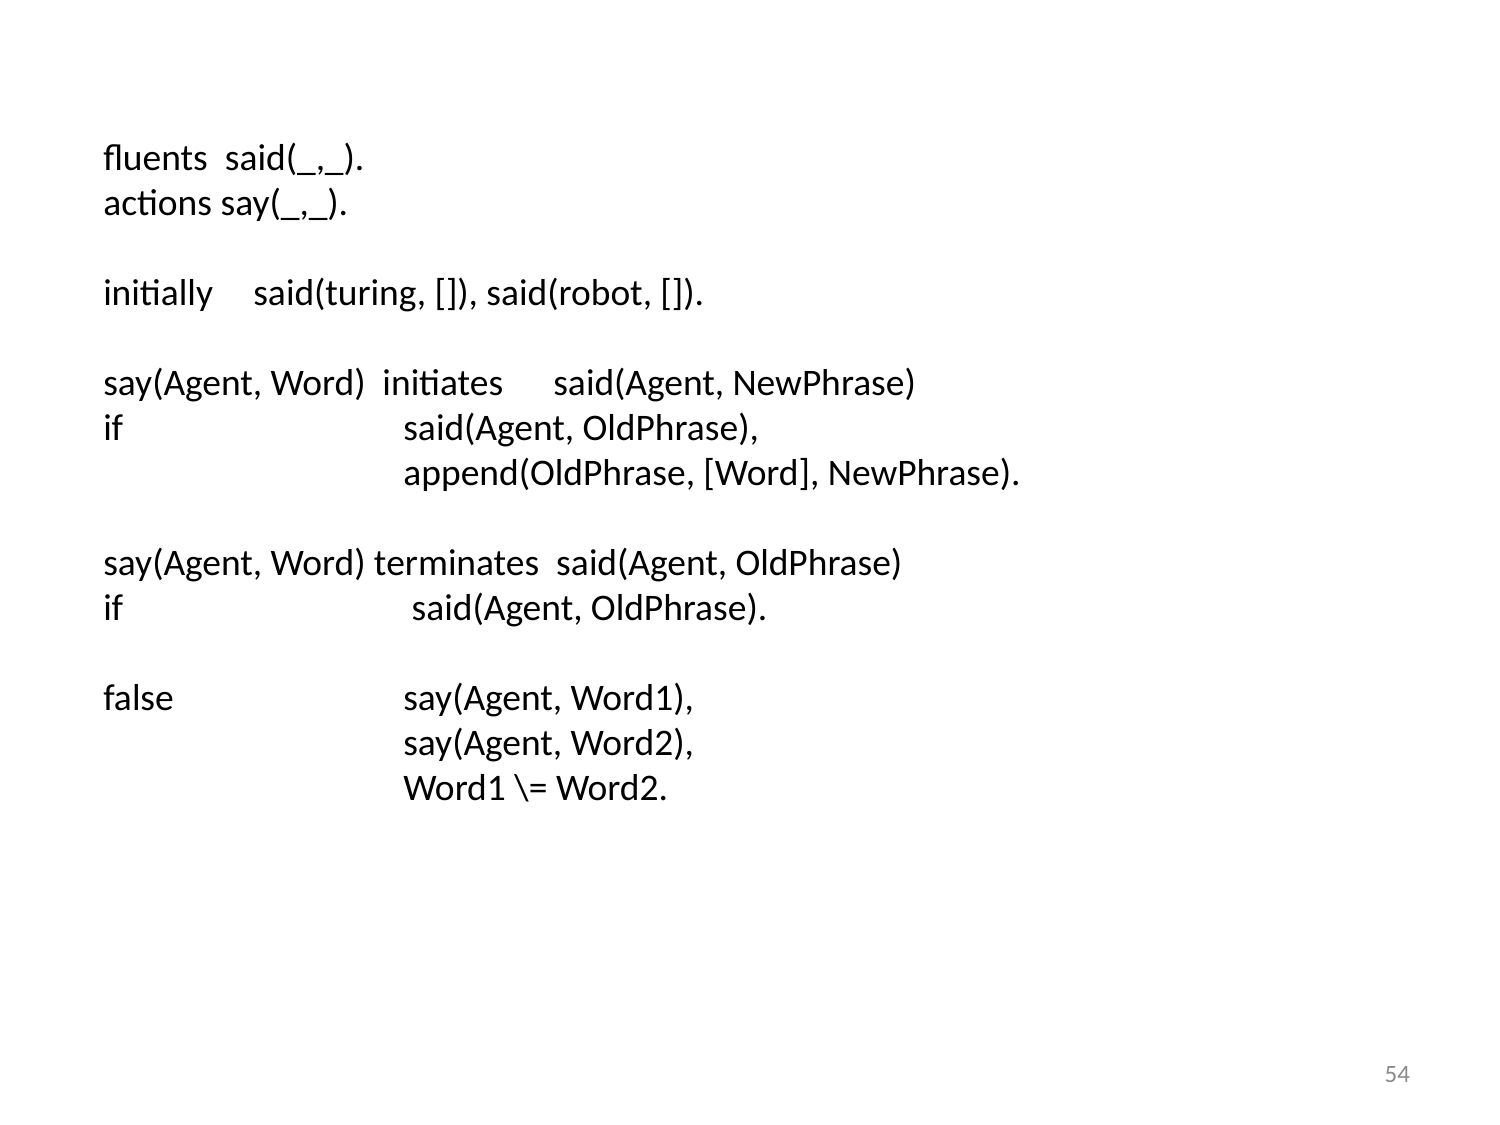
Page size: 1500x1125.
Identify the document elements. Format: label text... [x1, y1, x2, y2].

text_box fluents said(_,_). actions say(_,_). initially said(turing, []), said(robot, []). say(Agent, Word) initiates said(Agent, NewPhrase) if said(Agent, OldPhrase), append(OldPhrase, [Word], NewPhrase). say(Agent, Word) terminates said(Agent, OldPhrase) if said(Agent, OldPhrase). false say(Agent, Word1), say(Agent, Word2), Word1 \= Word2. [88, 125, 1102, 816]
slide_number 54 [1074, 1042, 1425, 1103]
